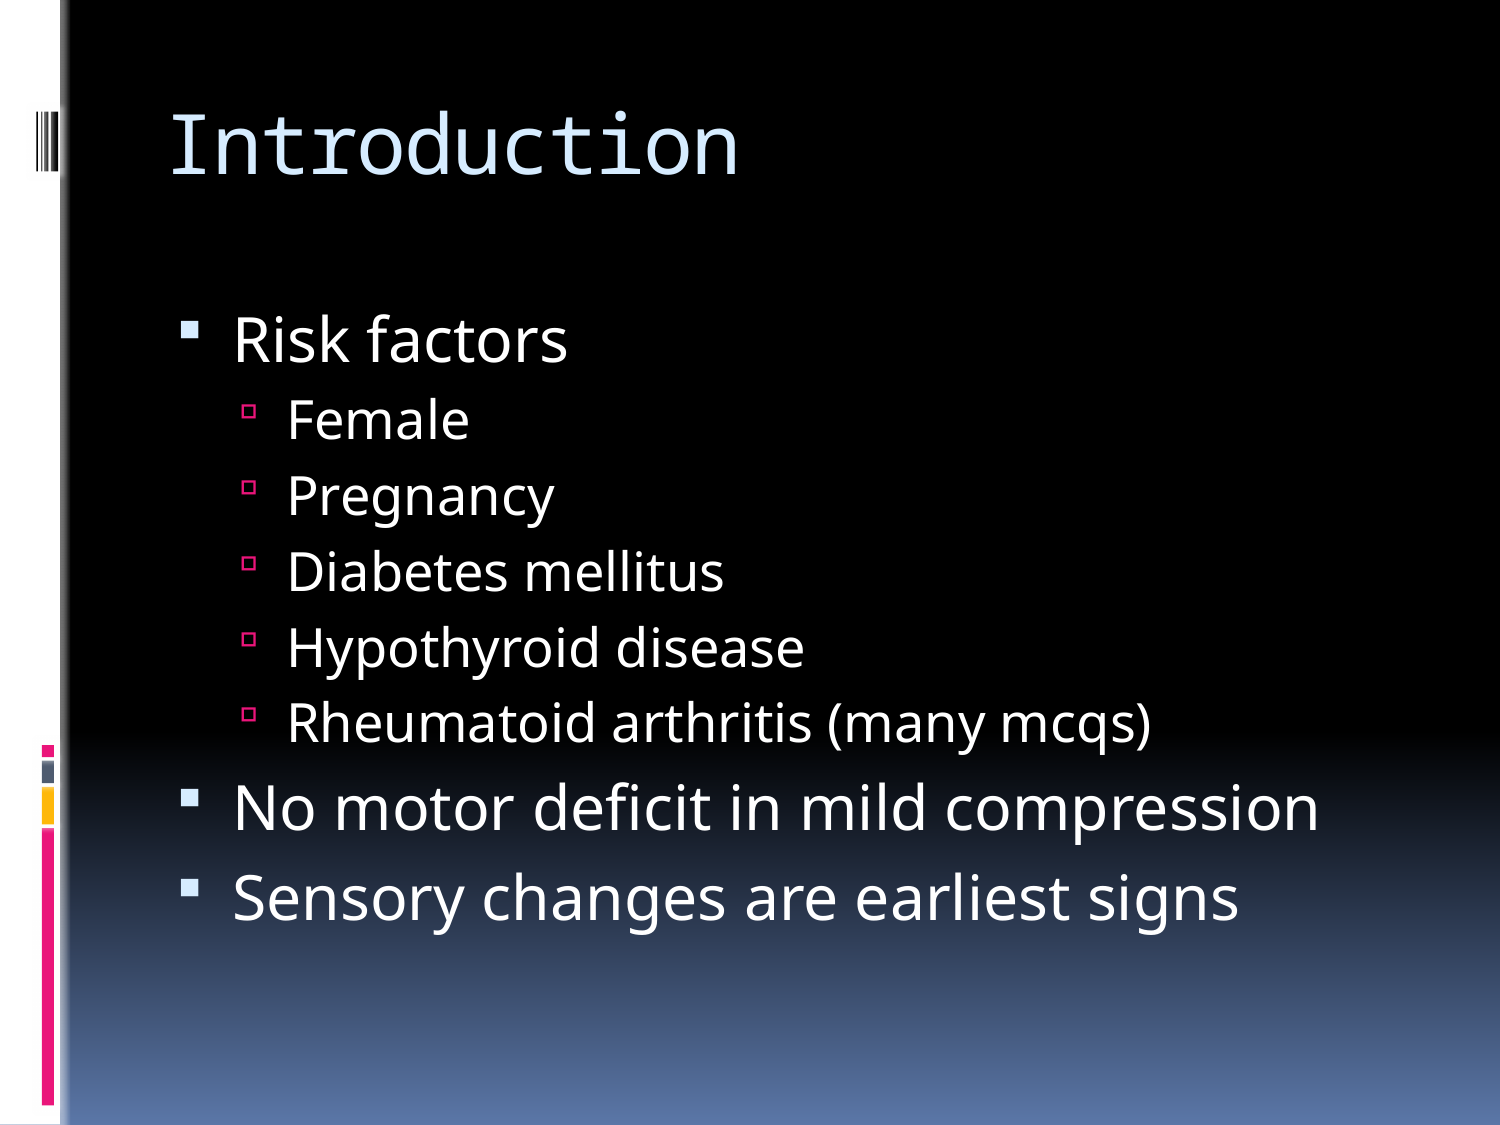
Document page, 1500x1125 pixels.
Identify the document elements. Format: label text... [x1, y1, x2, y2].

title Introduction [150, 83, 1425, 234]
list Risk factors Female Pregnancy Diabetes mellitus Hypothyroid disease Rheumatoid arthritis (many mcqs) No motor deficit in mild compression Sensory changes are earliest signs [150, 292, 1425, 1043]
